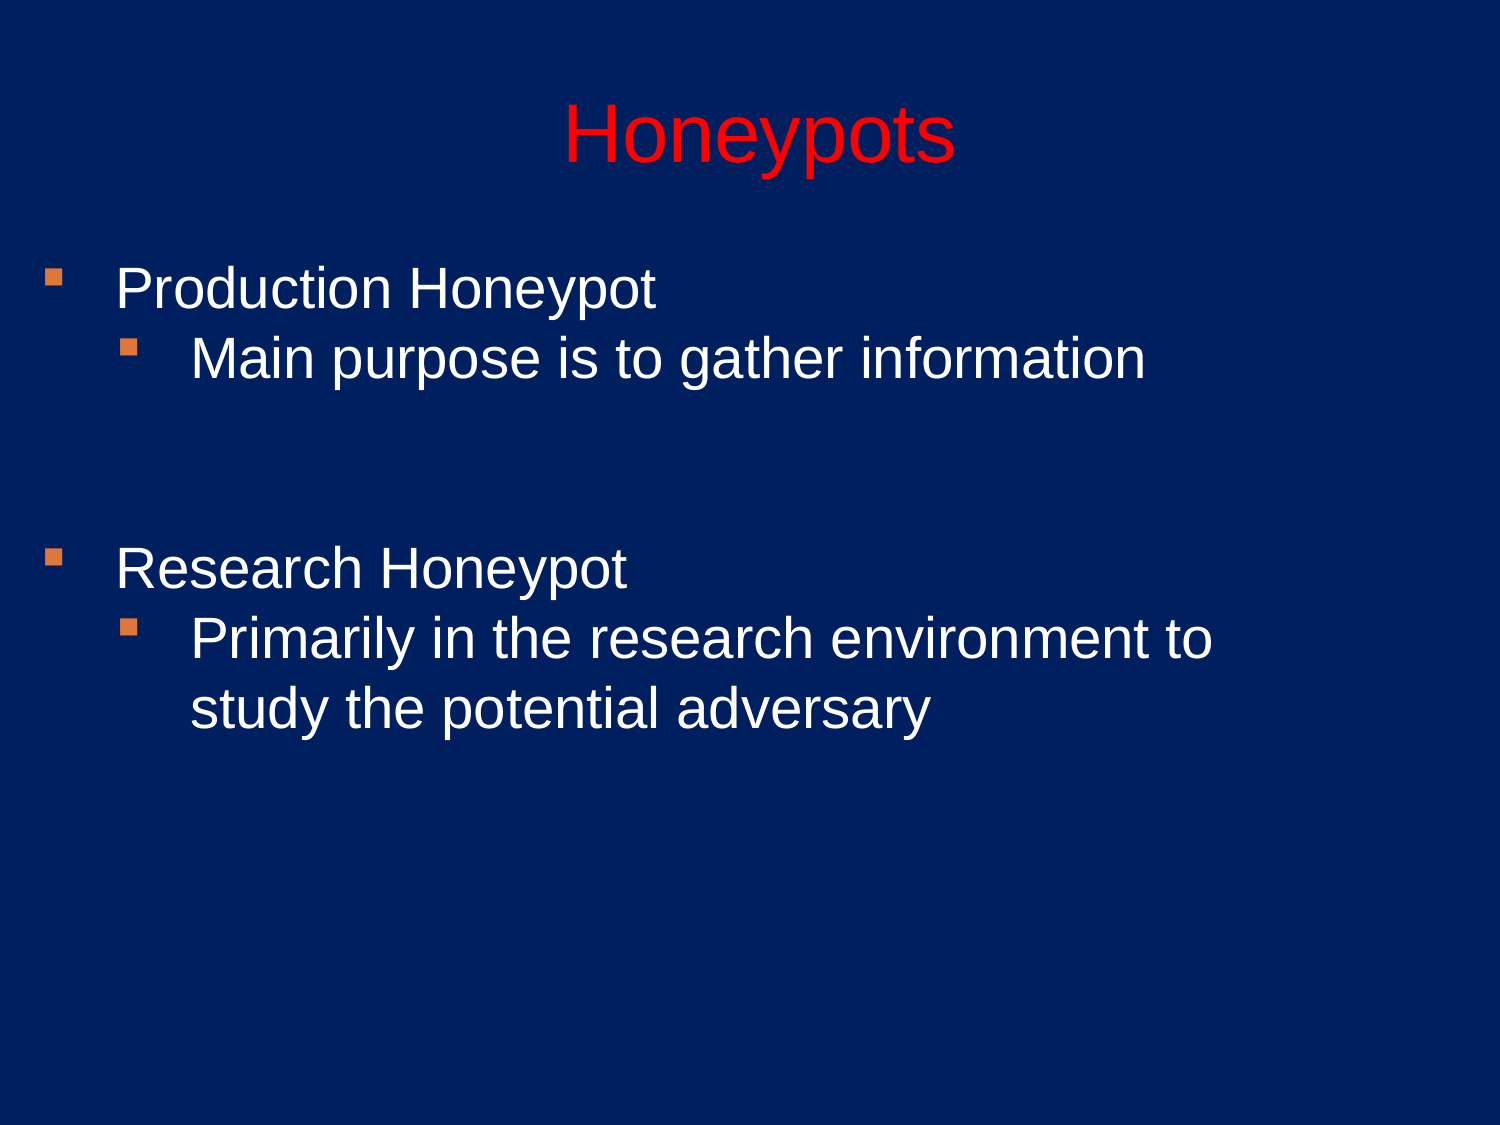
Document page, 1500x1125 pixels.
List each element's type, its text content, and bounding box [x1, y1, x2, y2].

text_box Production Honeypot Main purpose is to gather information Research Honeypot Primarily in the research environment to study the potential adversary [38, 249, 1227, 740]
title Honeypots [44, 53, 1456, 267]
